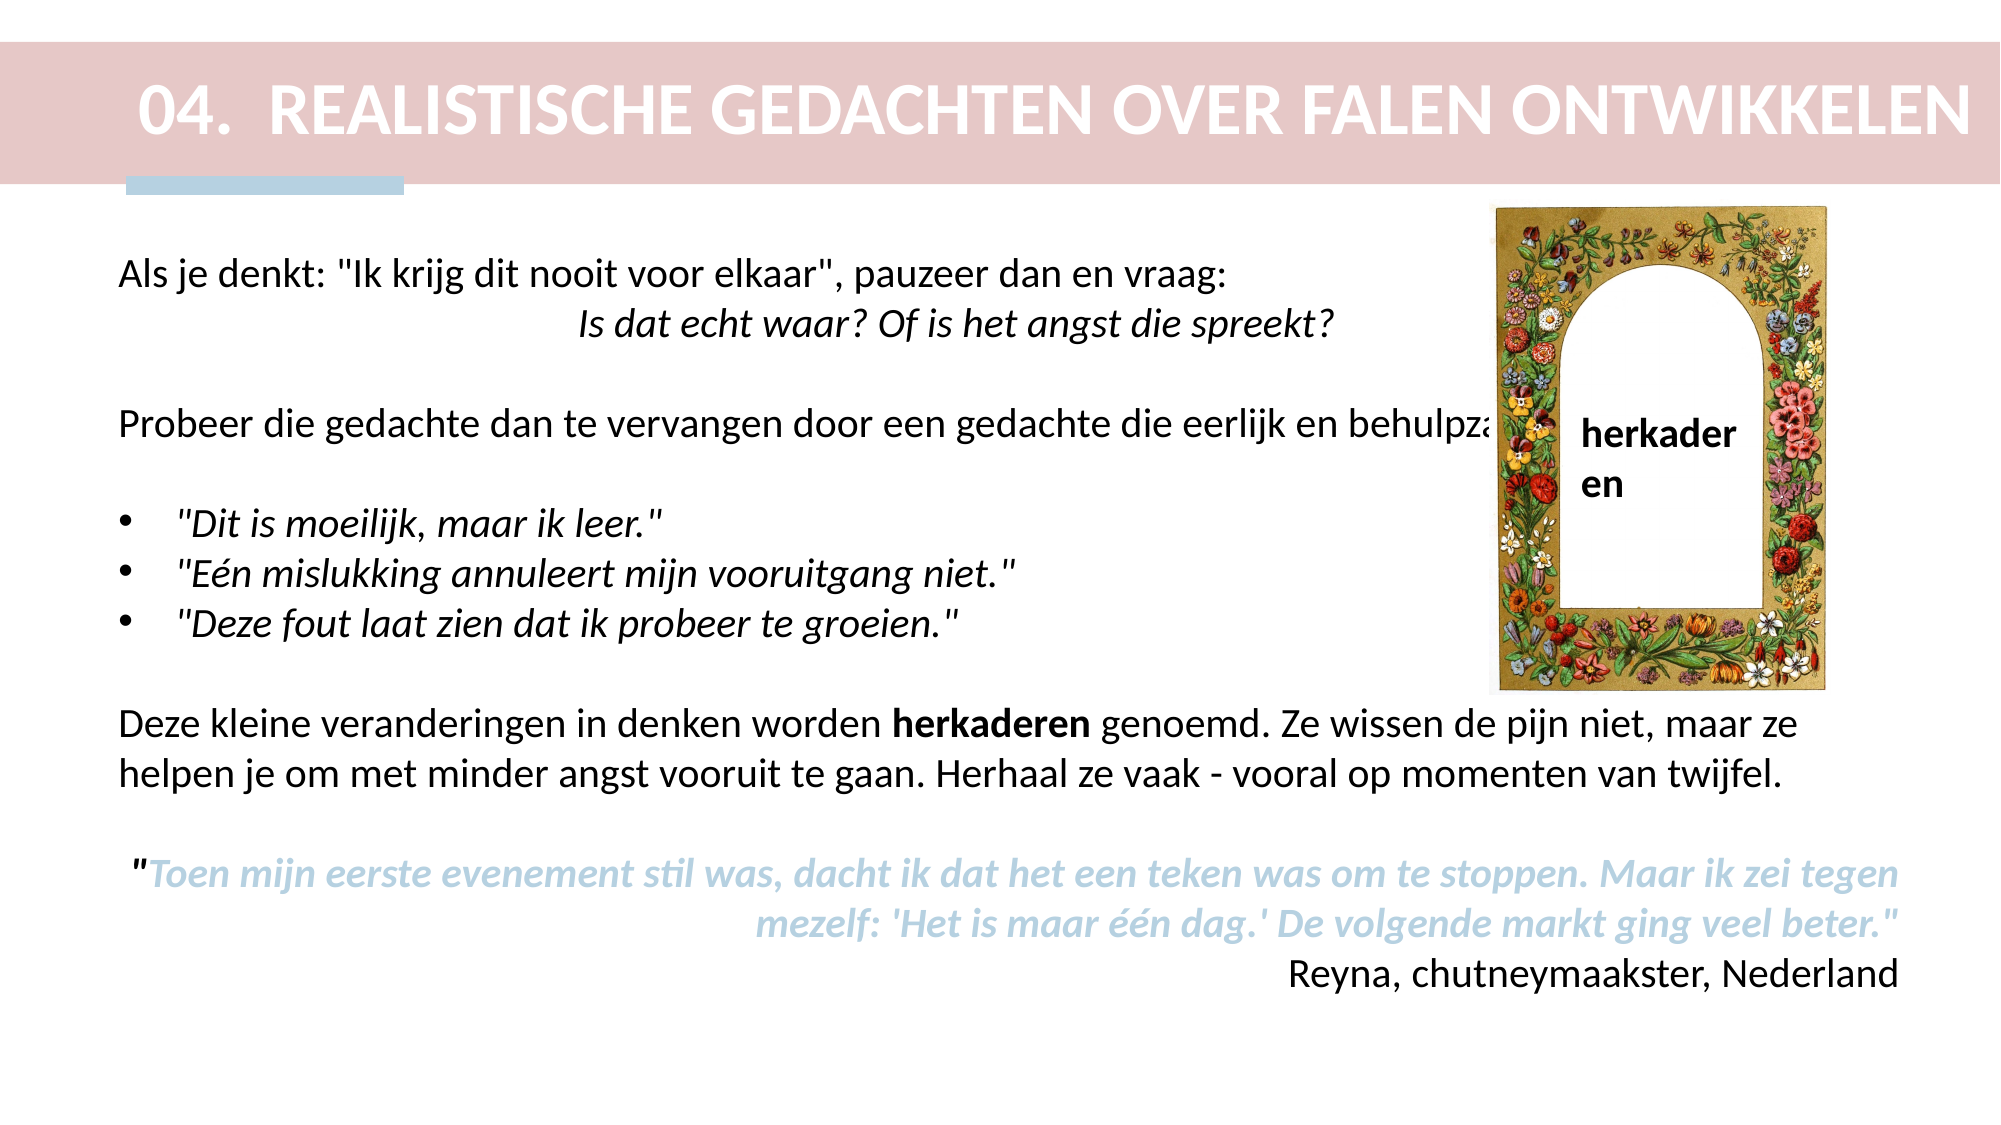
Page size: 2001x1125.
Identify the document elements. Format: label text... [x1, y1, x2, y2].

text_box Als je denkt: "Ik krijg dit nooit voor elkaar", pauzeer dan en vraag: Is dat echt waar? Of is het angst die spreekt? Probeer die gedachte dan te vervangen door een gedachte die eerlijk en behulpzaam is: "Dit is moeilijk, maar ik leer." "Eén mislukking annuleert mijn vooruitgang niet." "Deze fout laat zien dat ik probeer te groeien." Deze kleine veranderingen in denken worden herkaderen genoemd. Ze wissen de pijn niet, maar ze helpen je om met minder angst vooruit te gaan. Herhaal ze vaak - vooral op momenten van twijfel. "Toen mijn eerste evenement stil was, dacht ik dat het een teken was om te stoppen. Maar ik zei tegen mezelf: 'Het is maar één dag.' De volgende markt ging veel beter." Reyna, chutneymaakster, Nederland [103, 237, 1915, 1003]
list 04. REALISTISCHE GEDACHTEN OVER FALEN ONTWIKKELEN [123, 51, 2000, 170]
picture [1489, 199, 1831, 695]
